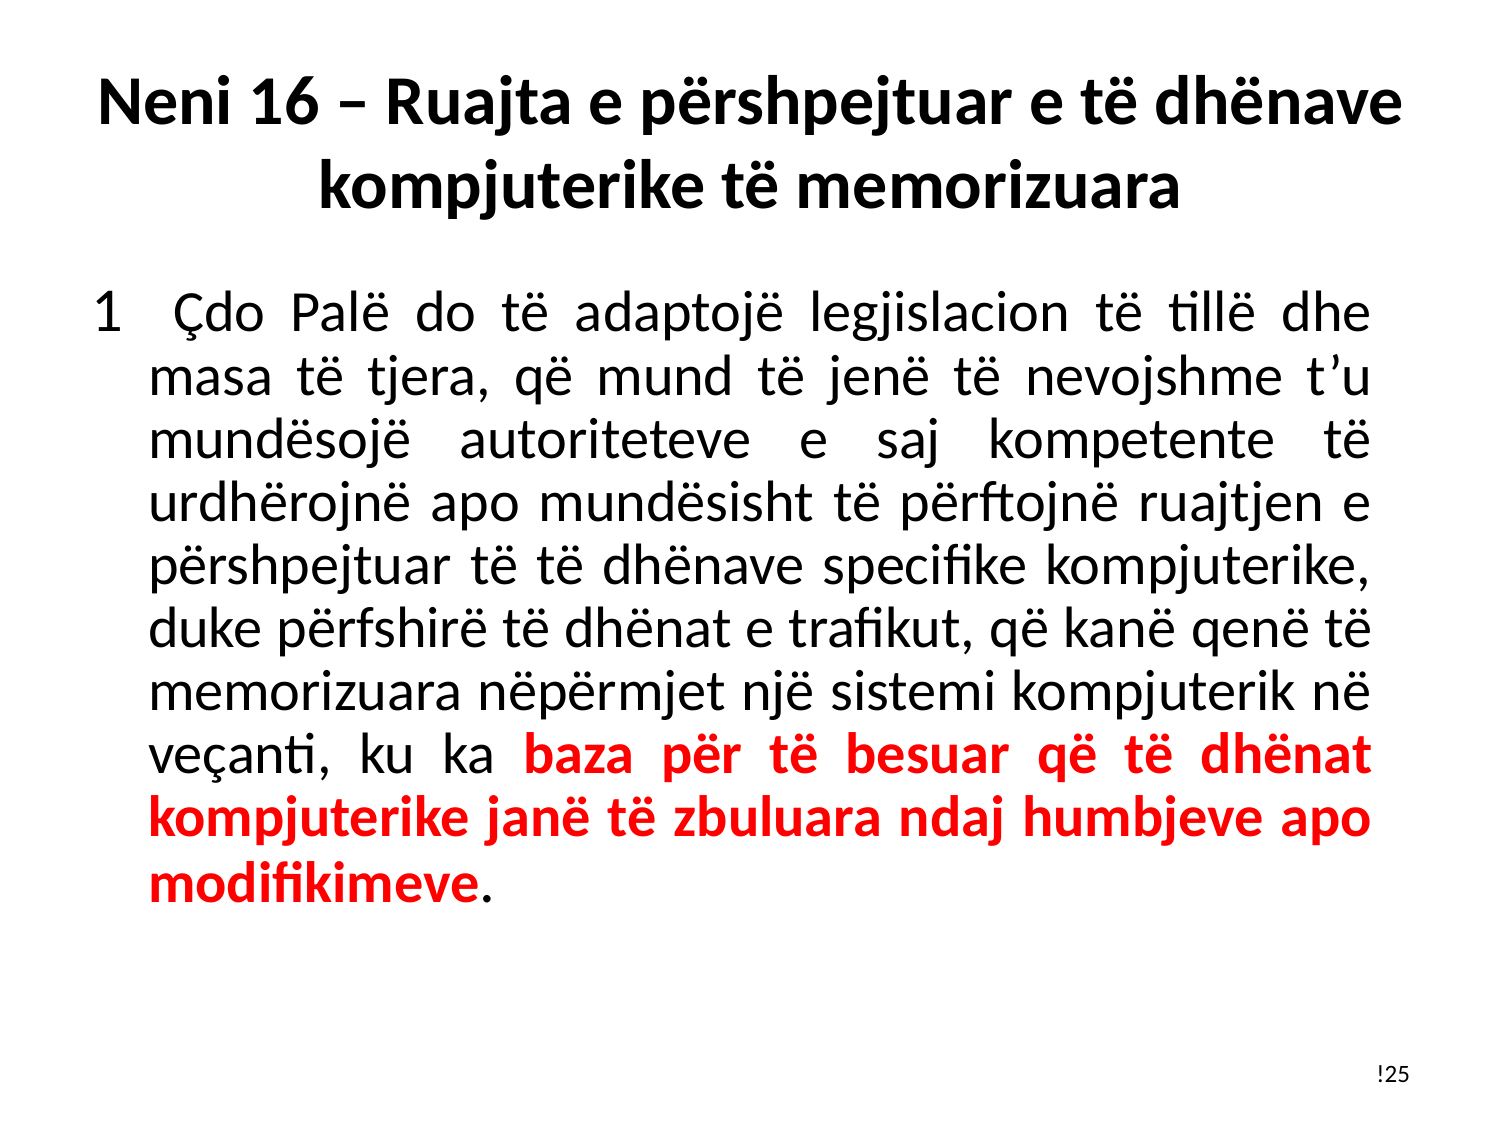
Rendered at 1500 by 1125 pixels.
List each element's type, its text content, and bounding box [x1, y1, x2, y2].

list 1 Çdo Palë do të adaptojë legjislacion të tillë dhe masa të tjera, që mund të jenë të nevojshme t’u mundësojë autoriteteve e saj kompetente të urdhërojnë apo mundësisht të përftojnë ruajtjen e përshpejtuar të të dhënave specifike kompjuterike, duke përfshirë të dhënat e trafikut, që kanë qenë të memorizuara nëpërmjet një sistemi kompjuterik në veçanti, ku ka baza për të besuar që të dhënat kompjuterike janë të zbuluara ndaj humbjeve apo modifikimeve. [76, 269, 1388, 1002]
title Neni 16 – Ruajta e përshpejtuar e të dhënave kompjuterike të memorizuara [76, 44, 1426, 232]
slide_number !25 [1074, 1042, 1425, 1103]
